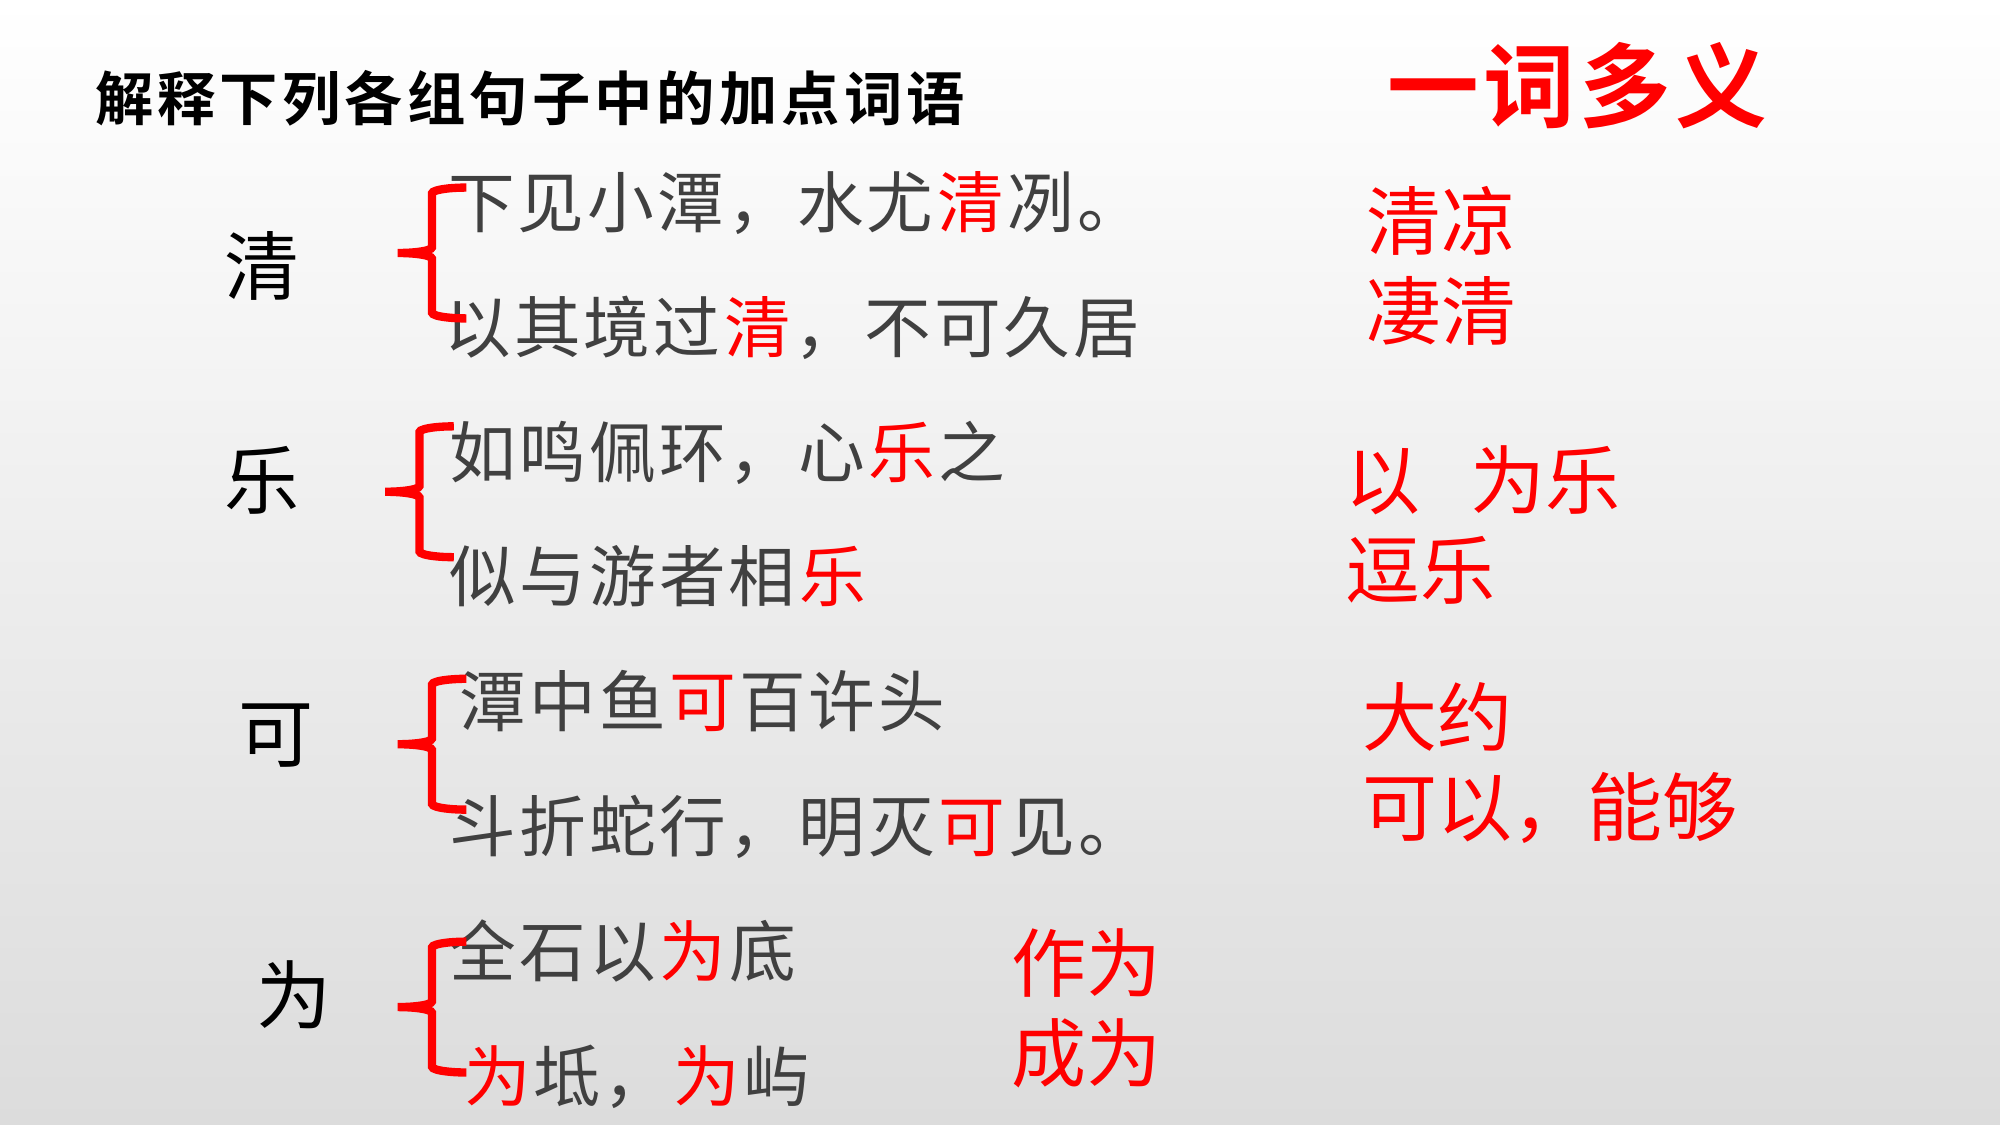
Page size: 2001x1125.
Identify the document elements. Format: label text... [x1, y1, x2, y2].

text_box [385, 425, 454, 558]
text_box 清凉 凄清 [1352, 167, 1766, 362]
text_box 作为 成为 [996, 908, 1432, 1104]
list 下见小潭，水尤清冽。 以其境过清，不可久居 如鸣佩环，心乐之 似与游者相乐 潭中鱼可百许头 斗折蛇行，明灭可见。 全石以为底 为坻，为屿 [104, 136, 1896, 1125]
text_box 清 [209, 212, 328, 318]
text_box [397, 941, 467, 1074]
text_box 乐 [209, 426, 328, 532]
text_box [397, 678, 467, 811]
text_box 大约 可以，能够 [1347, 663, 1783, 858]
text_box 可 [223, 678, 342, 784]
title 解释下列各组句子中的加点词语 一词多义 [78, 30, 1859, 137]
text_box 为 [241, 941, 386, 1047]
text_box 以 为乐 逗乐 [1331, 426, 1766, 622]
text_box [397, 187, 467, 319]
